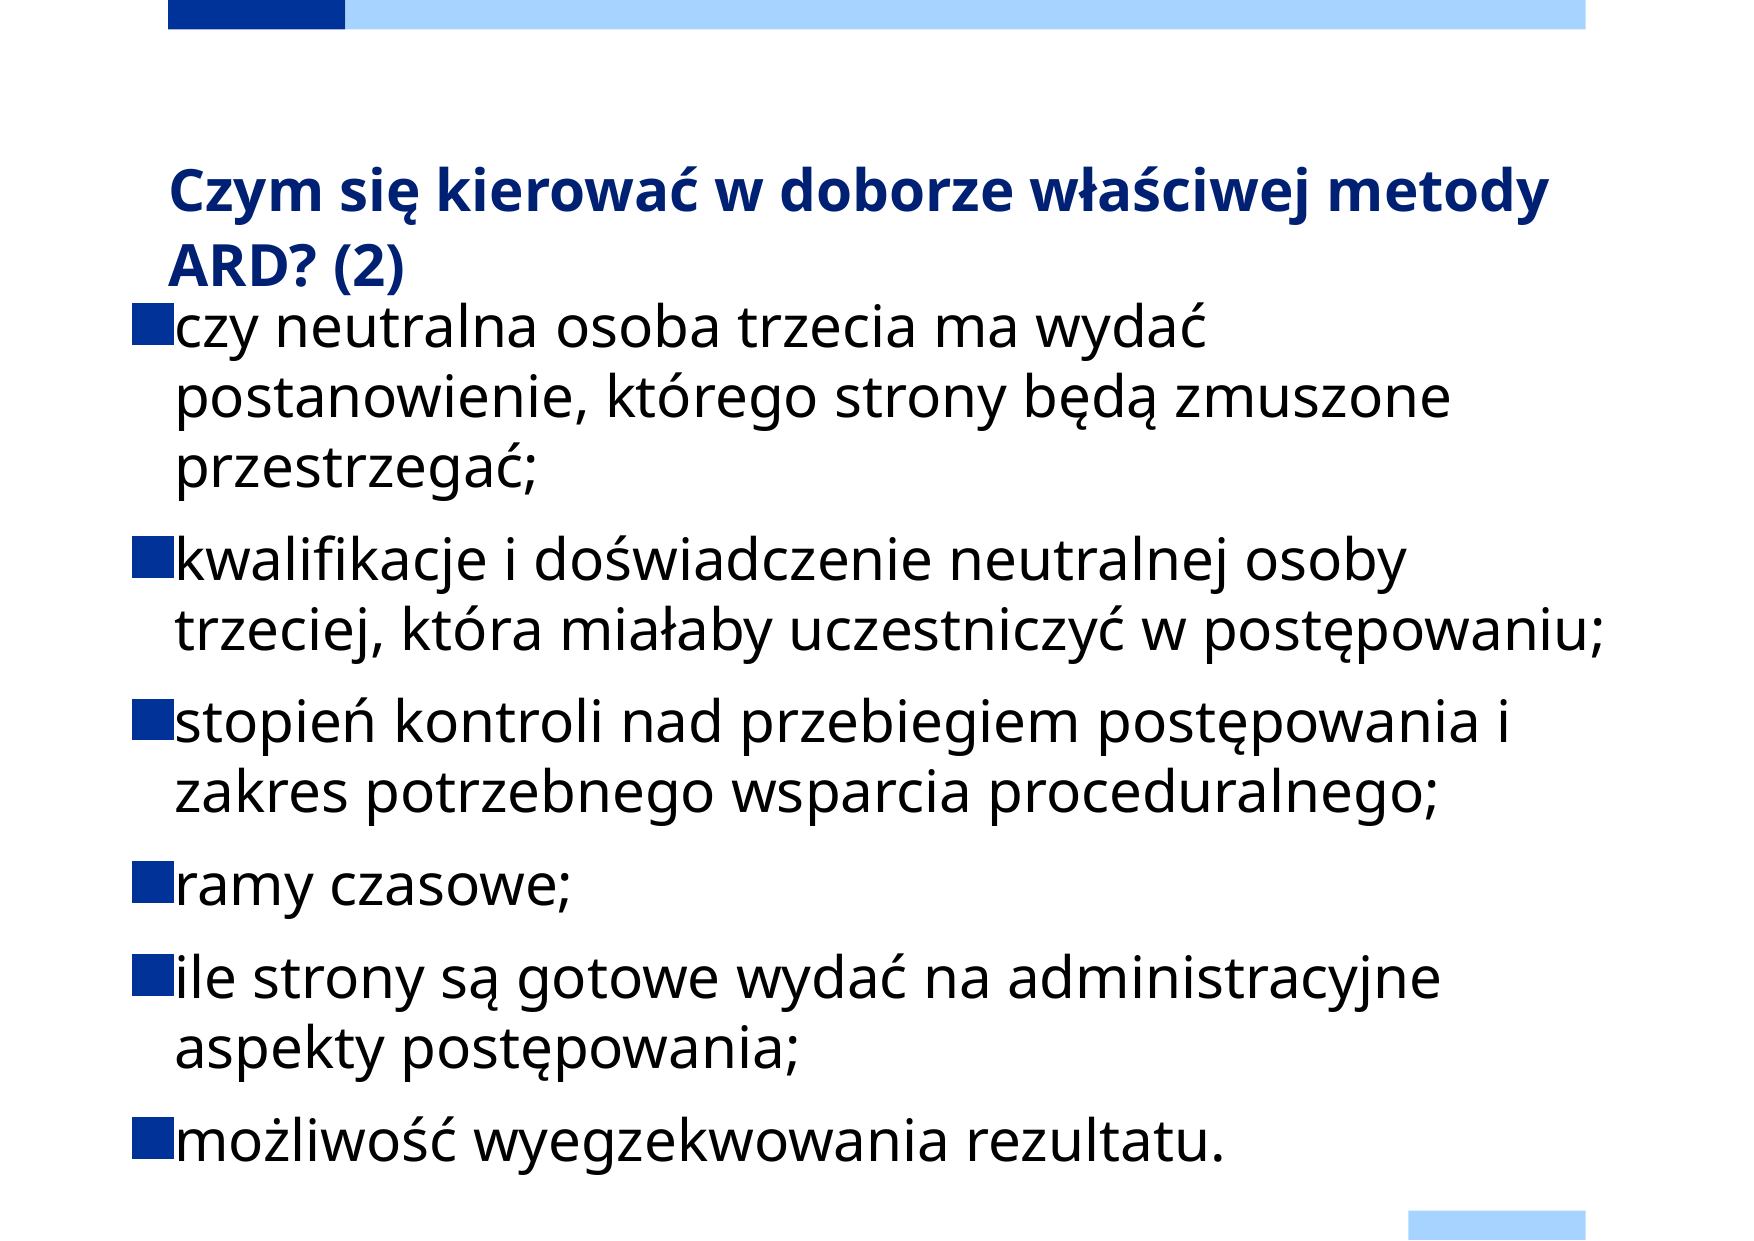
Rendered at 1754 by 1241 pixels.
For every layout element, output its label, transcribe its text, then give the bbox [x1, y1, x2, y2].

picture [132, 699, 174, 740]
picture [132, 536, 174, 578]
picture [132, 954, 174, 996]
list czy neutralna osoba trzecia ma wydać postanowienie, którego strony będą zmuszone przestrzegać; kwalifikacje i doświadczenie neutralnej osoby trzeciej, która miałaby uczestniczyć w postępowaniu; stopień kontroli nad przebiegiem postępowania i zakres potrzebnego wsparcia proceduralnego; ramy czasowe; ile strony są gotowe wydać na administracyjne aspekty postępowania; możliwość wyegzekwowania rezultatu. [132, 289, 1621, 1206]
picture [132, 861, 174, 903]
picture [132, 1117, 174, 1159]
picture [132, 303, 174, 345]
title Czym się kierować w doborze właściwej metody ARD? (2) [168, 147, 1586, 289]
